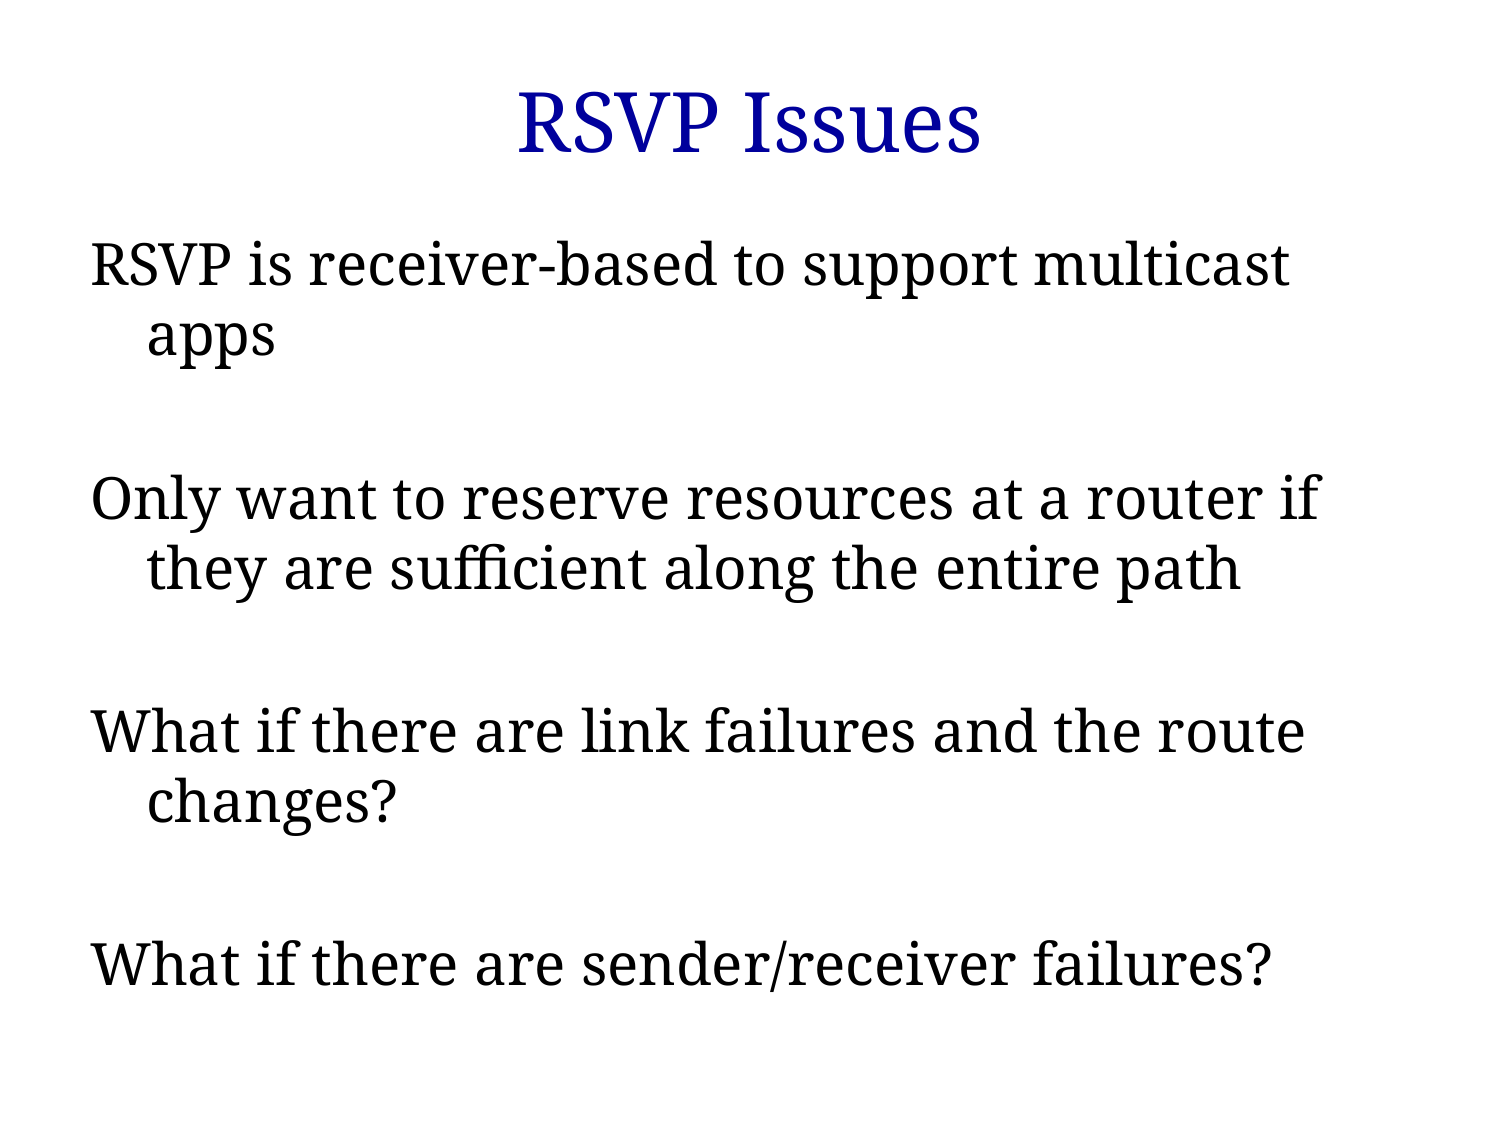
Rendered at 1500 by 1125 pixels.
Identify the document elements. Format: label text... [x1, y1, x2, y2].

title RSVP Issues [74, 47, 1426, 191]
list RSVP is receiver-based to support multicast apps Only want to reserve resources at a router if they are sufficient along the entire path What if there are link failures and the route changes? What if there are sender/receiver failures? [74, 219, 1426, 963]
